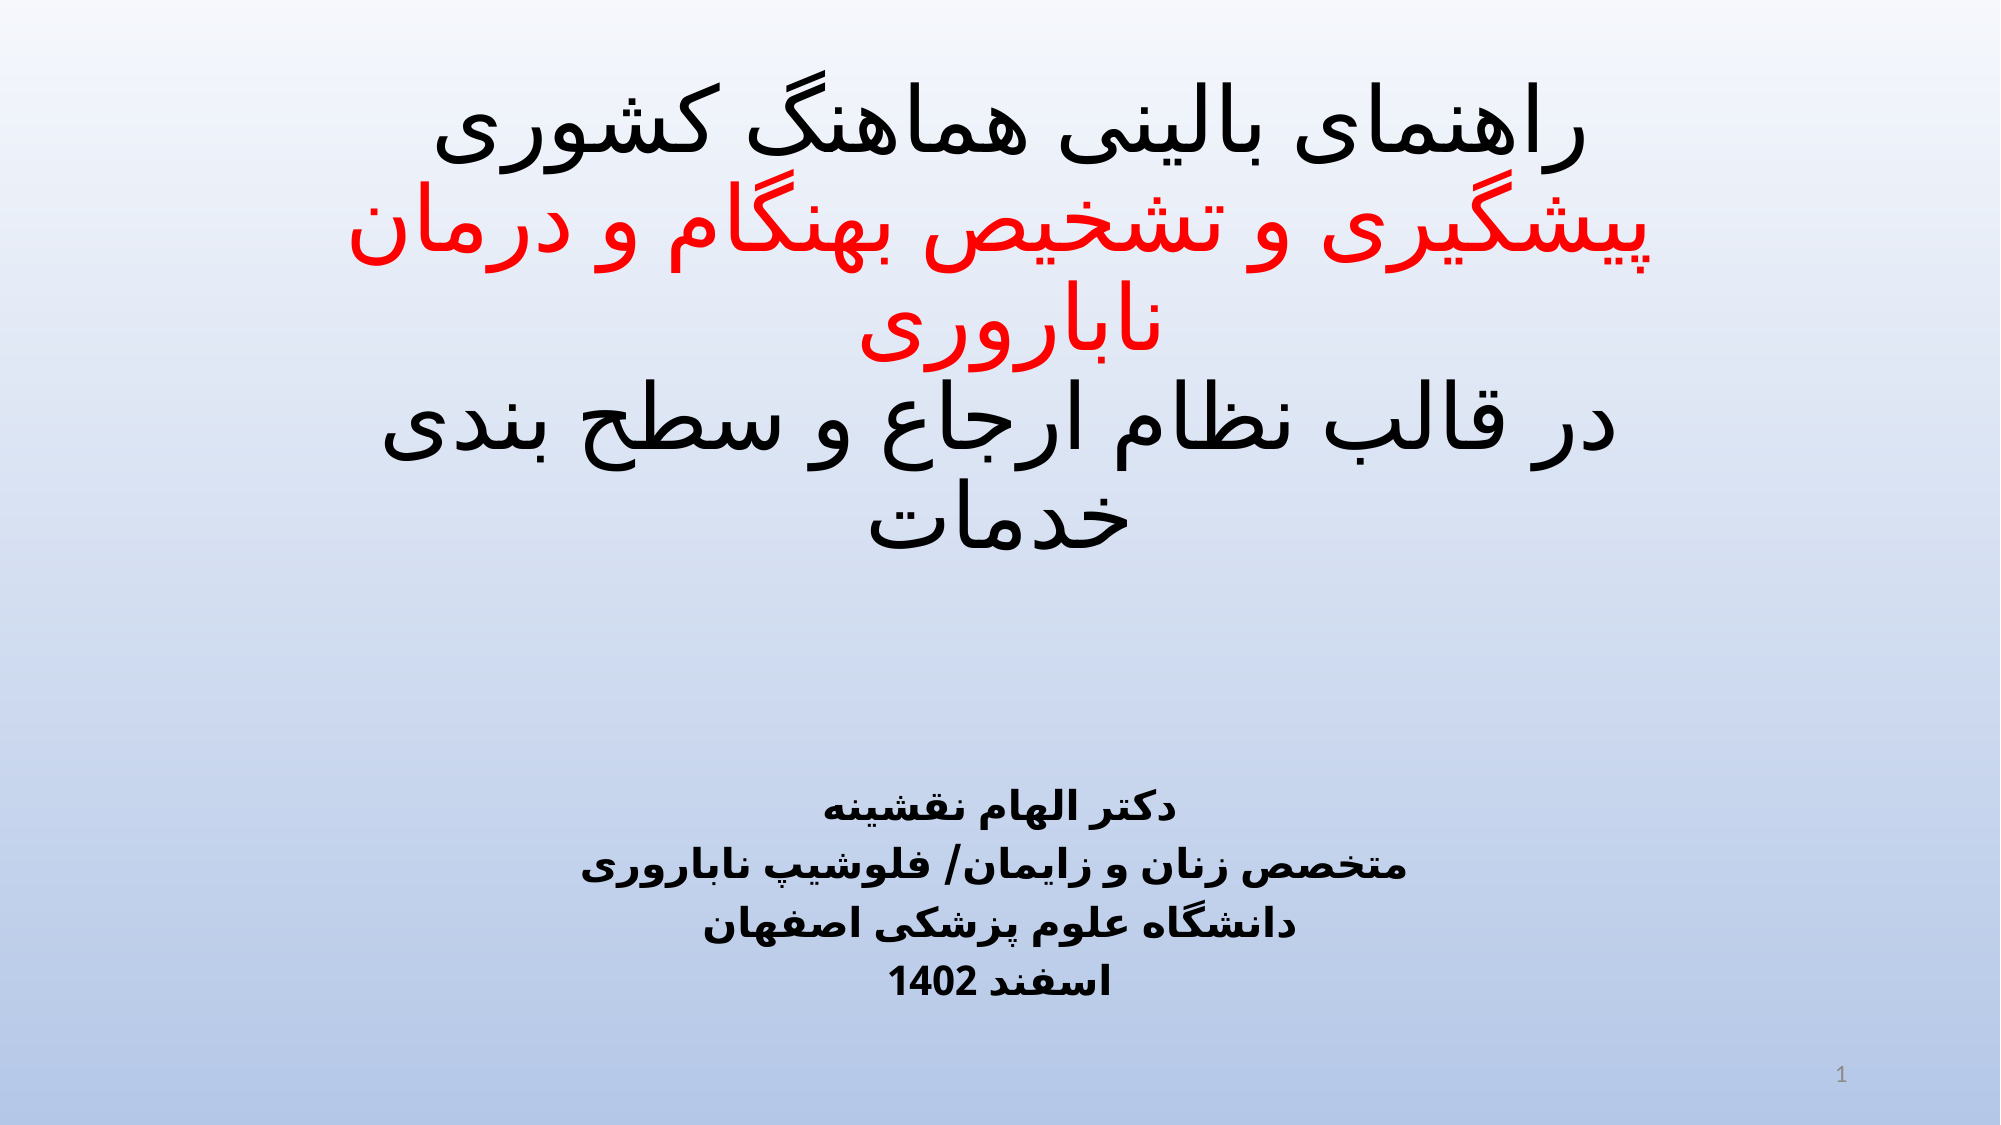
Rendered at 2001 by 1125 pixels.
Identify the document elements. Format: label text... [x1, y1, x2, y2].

subtitle دکتر الهام نقشینه متخصص زنان و زایمان/ فلوشیپ ناباروری دانشگاه علوم پزشکی اصفهان اسفند 1402 [249, 722, 1750, 1014]
slide_number 1 [1412, 1042, 1863, 1103]
title راهنمای بالینی هماهنگ کشوری پیشگیری و تشخیص بهنگام و درمان ناباروری در قالب نظام ارجاع و سطح بندی خدمات [249, 184, 1750, 576]
